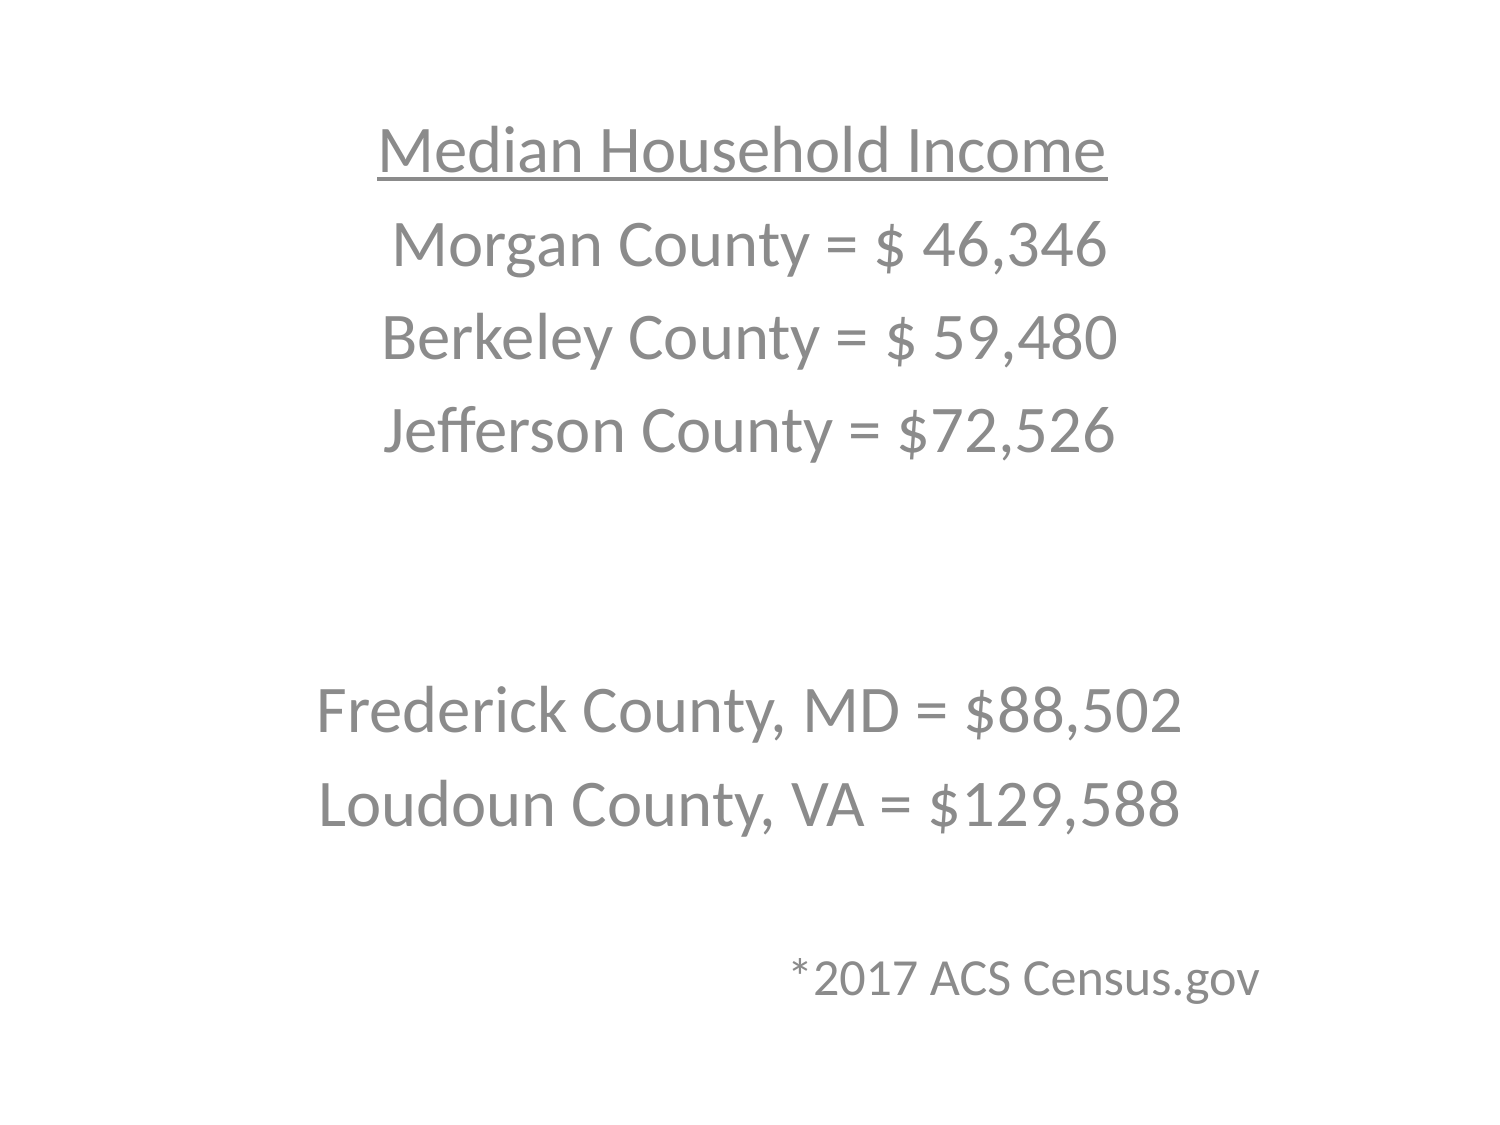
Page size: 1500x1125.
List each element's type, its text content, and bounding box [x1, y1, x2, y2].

subtitle Median Household Income Morgan County = $ 46,346 Berkeley County = $ 59,480 Jefferson County = $72,526 Frederick County, MD = $88,502 Loudoun County, VA = $129,588 *2017 ACS Census.gov [225, 98, 1275, 1063]
